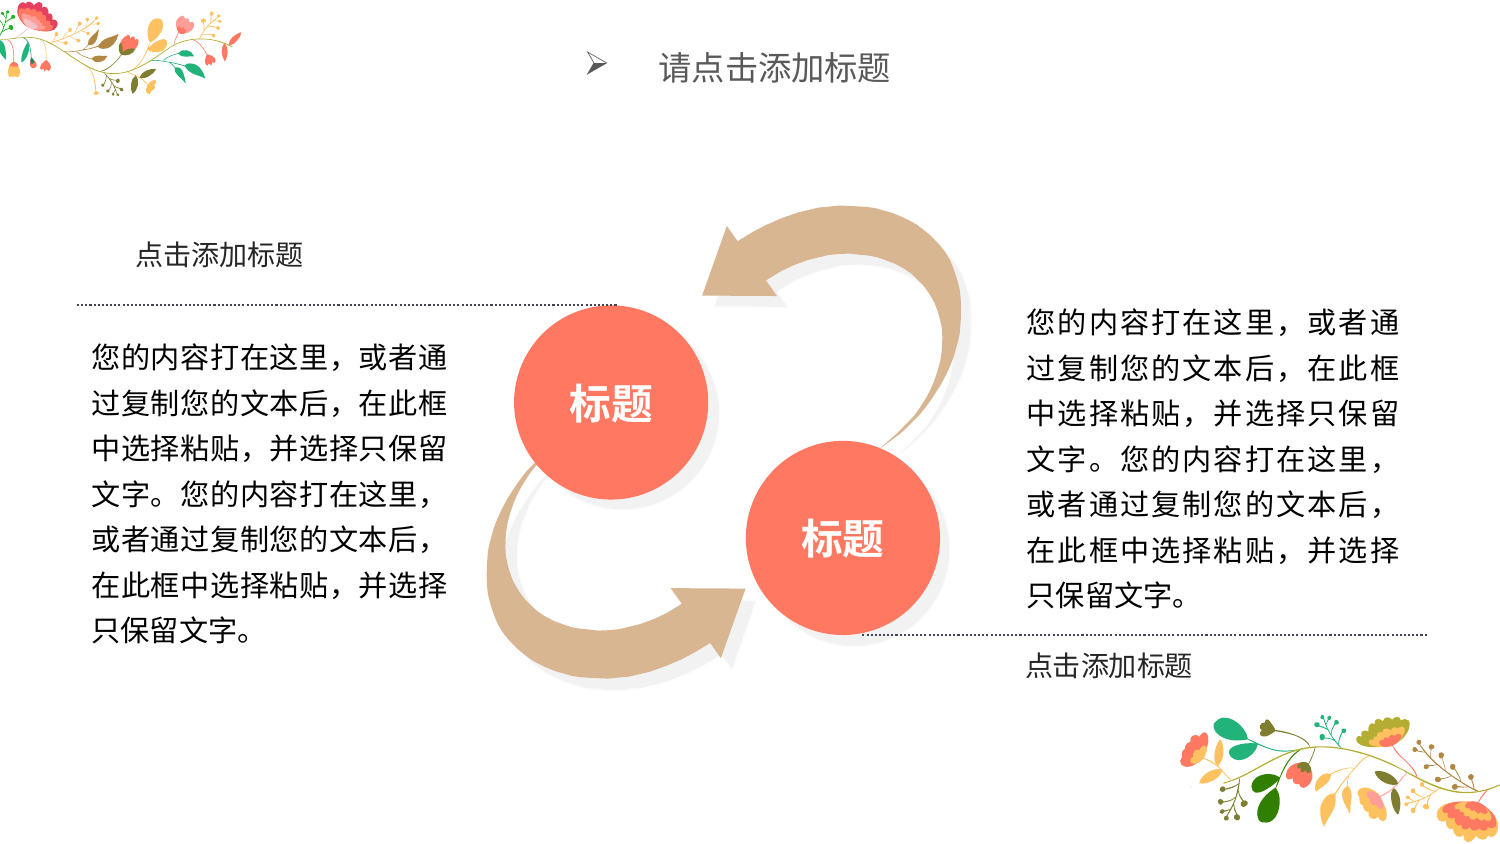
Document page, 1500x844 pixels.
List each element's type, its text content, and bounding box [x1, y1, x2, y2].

text_box 标题 [745, 440, 941, 636]
text_box [702, 205, 962, 448]
text_box 请点击添加标题 [568, 40, 907, 95]
text_box 您的内容打在这里，或者通过复制您的文本后，在此框中选择粘贴，并选择只保留文字。您的内容打在这里，或者通过复制您的文本后，在此框中选择粘贴，并选择只保留文字。 [1011, 287, 1415, 620]
text_box 您的内容打在这里，或者通过复制您的文本后，在此框中选择粘贴，并选择只保留文字。您的内容打在这里，或者通过复制您的文本后，在此框中选择粘贴，并选择只保留文字。 [76, 321, 463, 655]
text_box 标题 [514, 305, 709, 500]
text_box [76, 229, 619, 306]
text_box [862, 634, 1427, 702]
text_box [486, 463, 746, 679]
